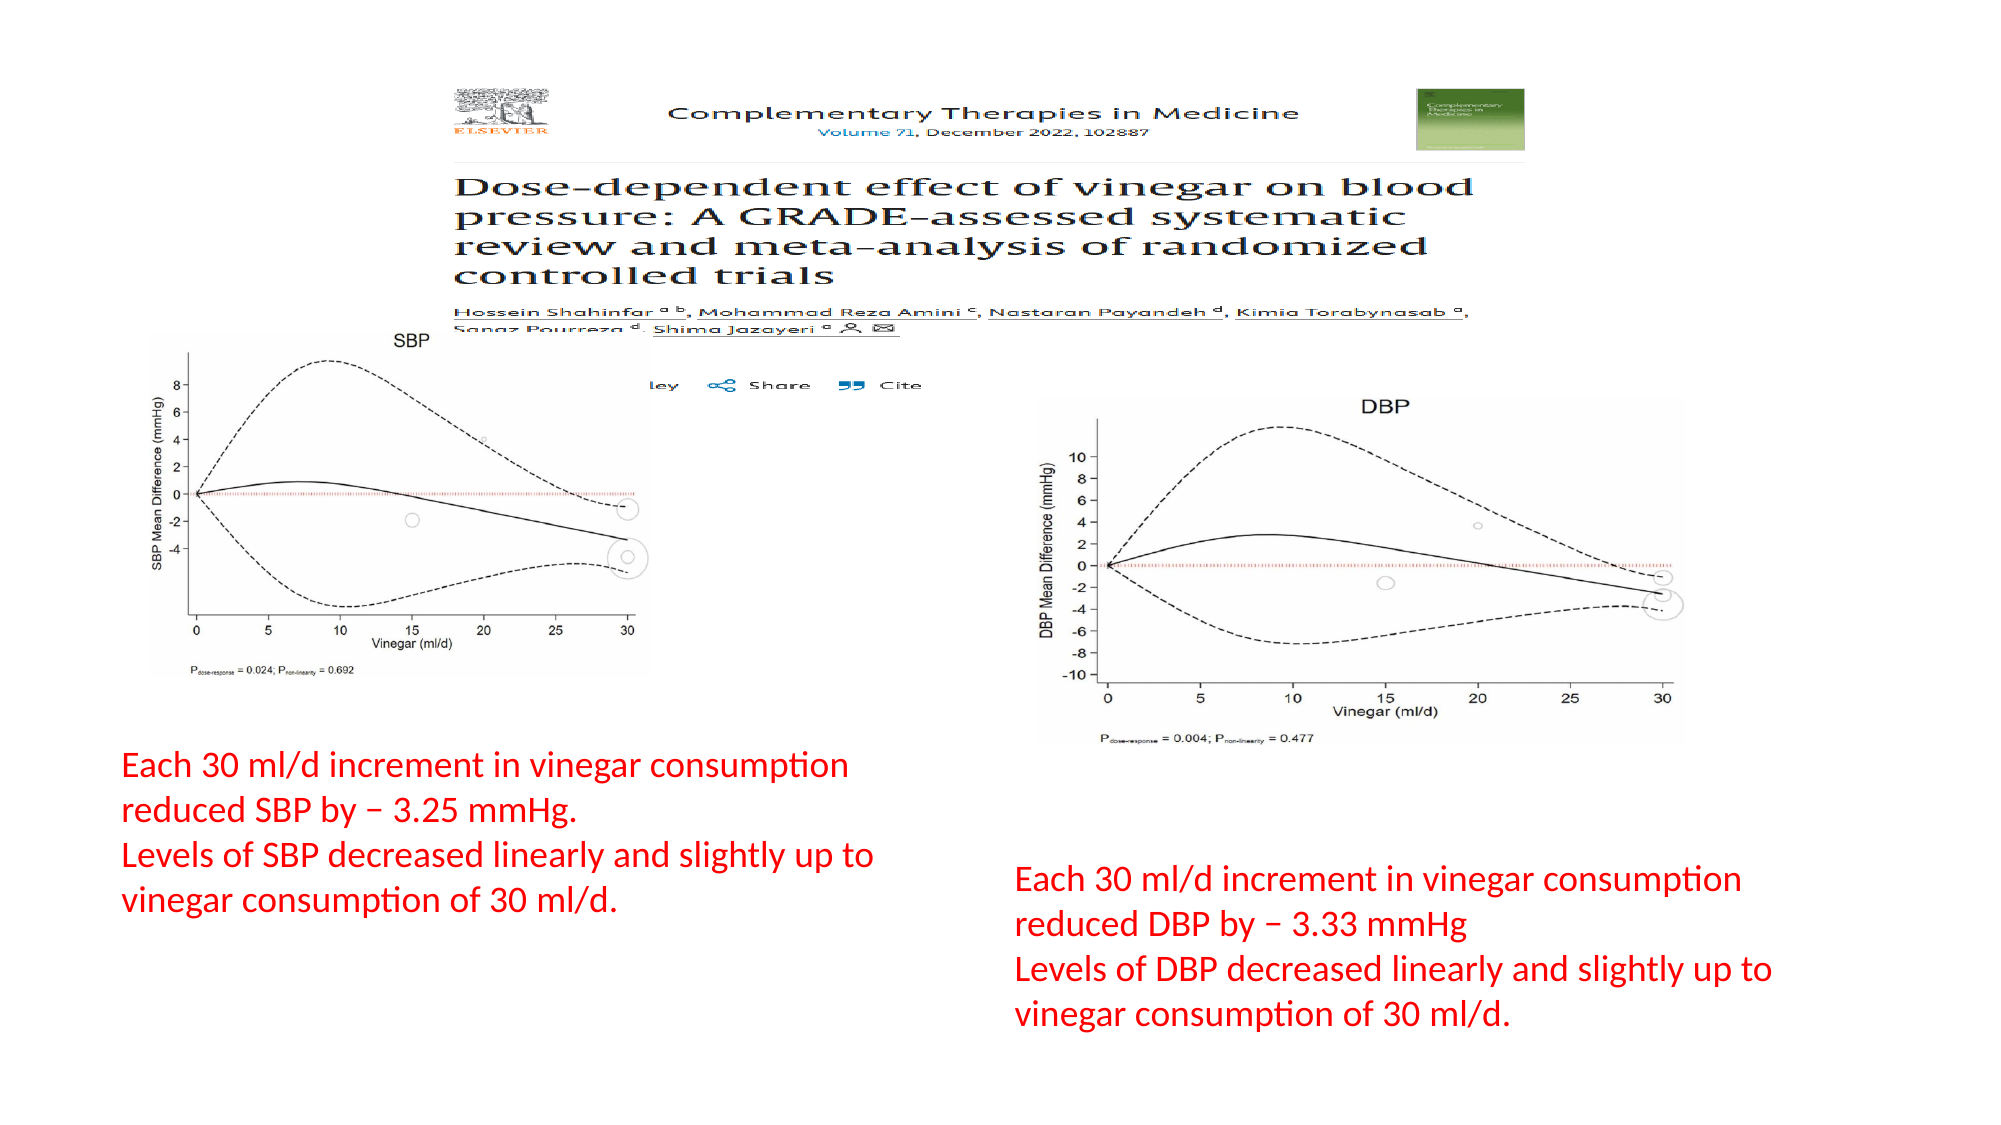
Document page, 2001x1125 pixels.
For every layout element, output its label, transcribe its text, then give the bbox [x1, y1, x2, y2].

picture [150, 332, 650, 677]
text_box Each 30 ml/d increment in vinegar consumption reduced DBP by − 3.33 mmHg Levels of DBP decreased linearly and slightly up to vinegar consumption of 30 ml/d. [999, 846, 1812, 1042]
picture [1036, 398, 1685, 745]
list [438, 84, 1539, 399]
text_box Each 30 ml/d increment in vinegar consumption reduced SBP by − 3.25 mmHg. Levels of SBP decreased linearly and slightly up to vinegar consumption of 30 ml/d. [106, 732, 941, 927]
